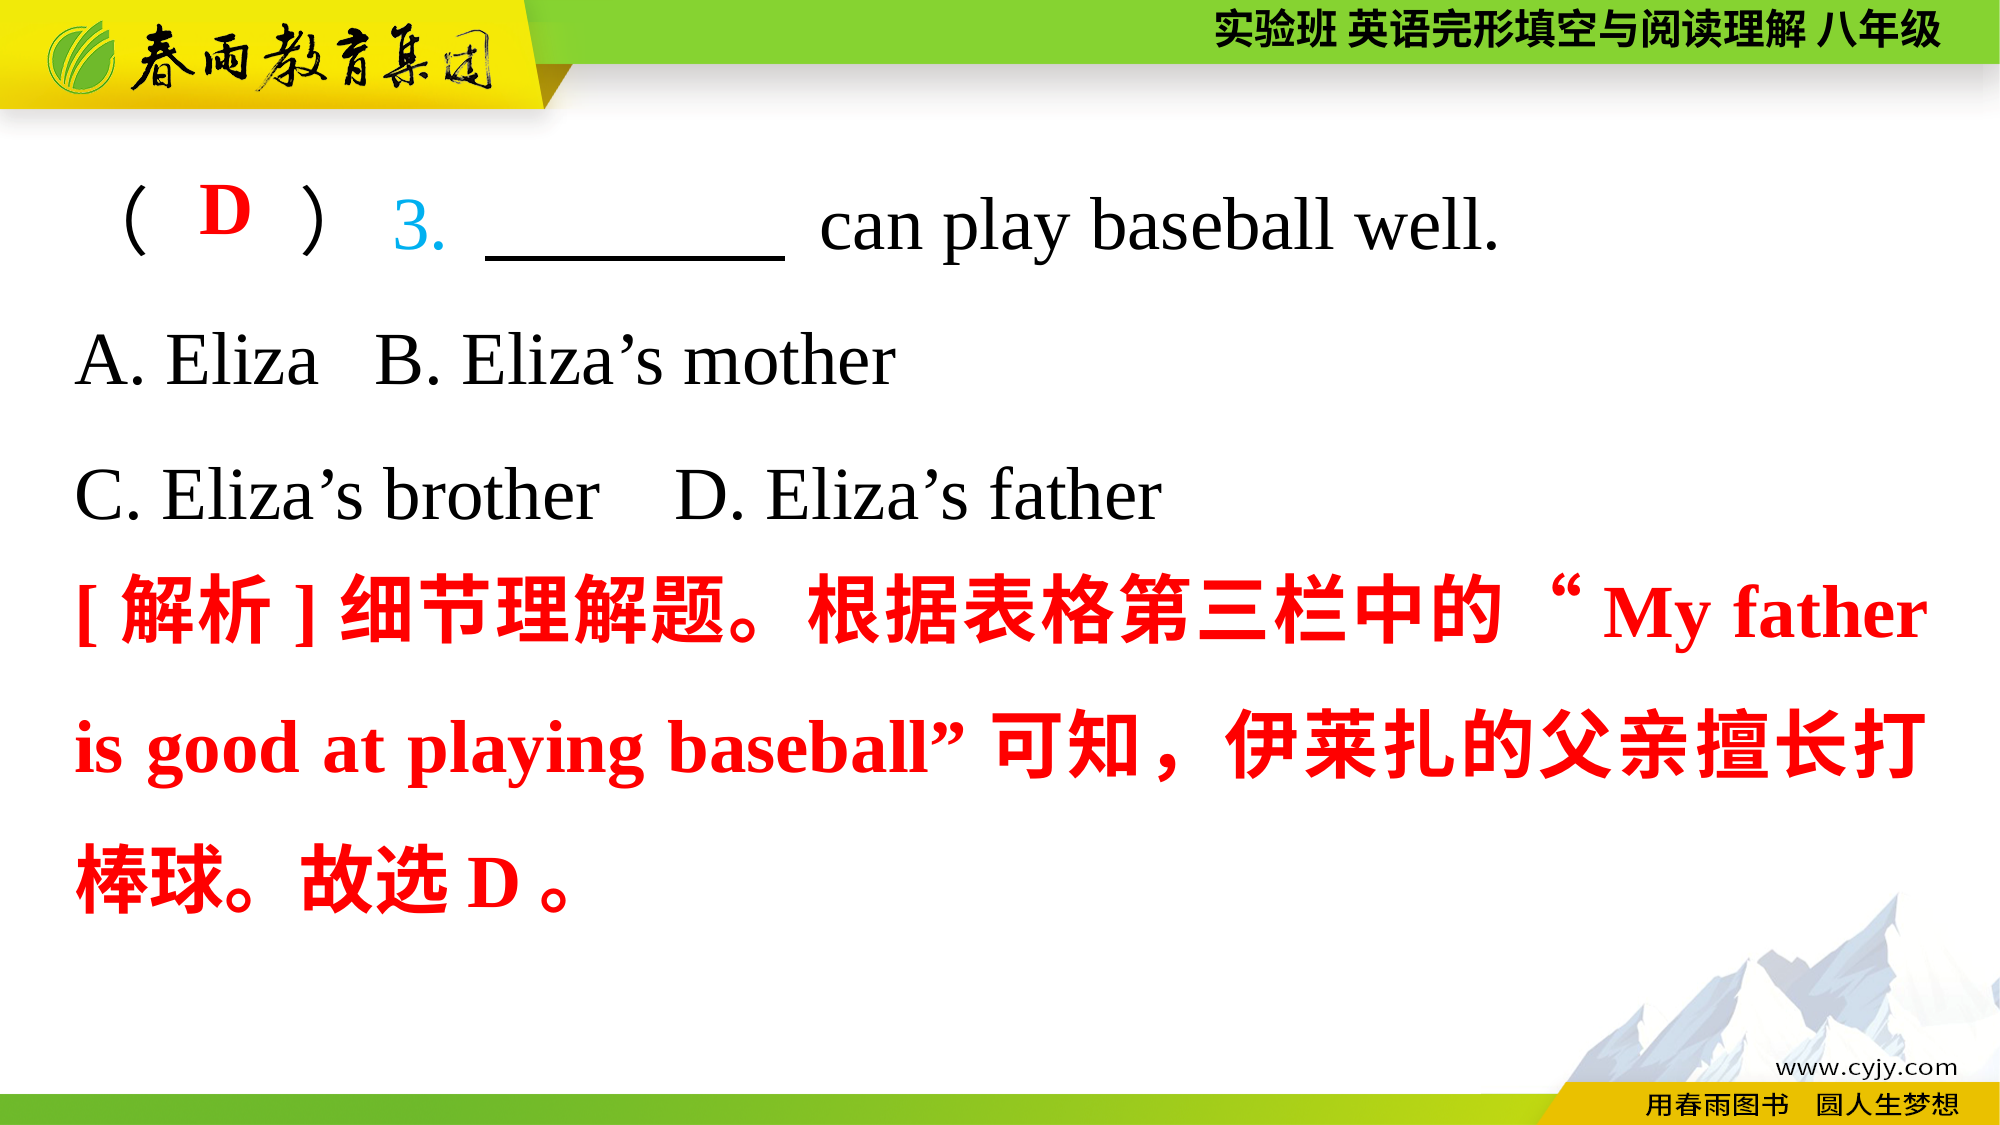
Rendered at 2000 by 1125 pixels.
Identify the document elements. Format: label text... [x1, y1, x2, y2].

list （ ）3. can play baseball well. A. Eliza B. Eliza’s mother C. Eliza’s brother D. Eliza’s father [59, 122, 1944, 509]
text_box D [184, 152, 269, 257]
text_box [解析]细节理解题。根据表格第三栏中的“My father is good at playing baseball”可知，伊莱扎的父亲擅长打棒球。故选D。 [59, 509, 1944, 930]
picture [0, 0, 2000, 1125]
